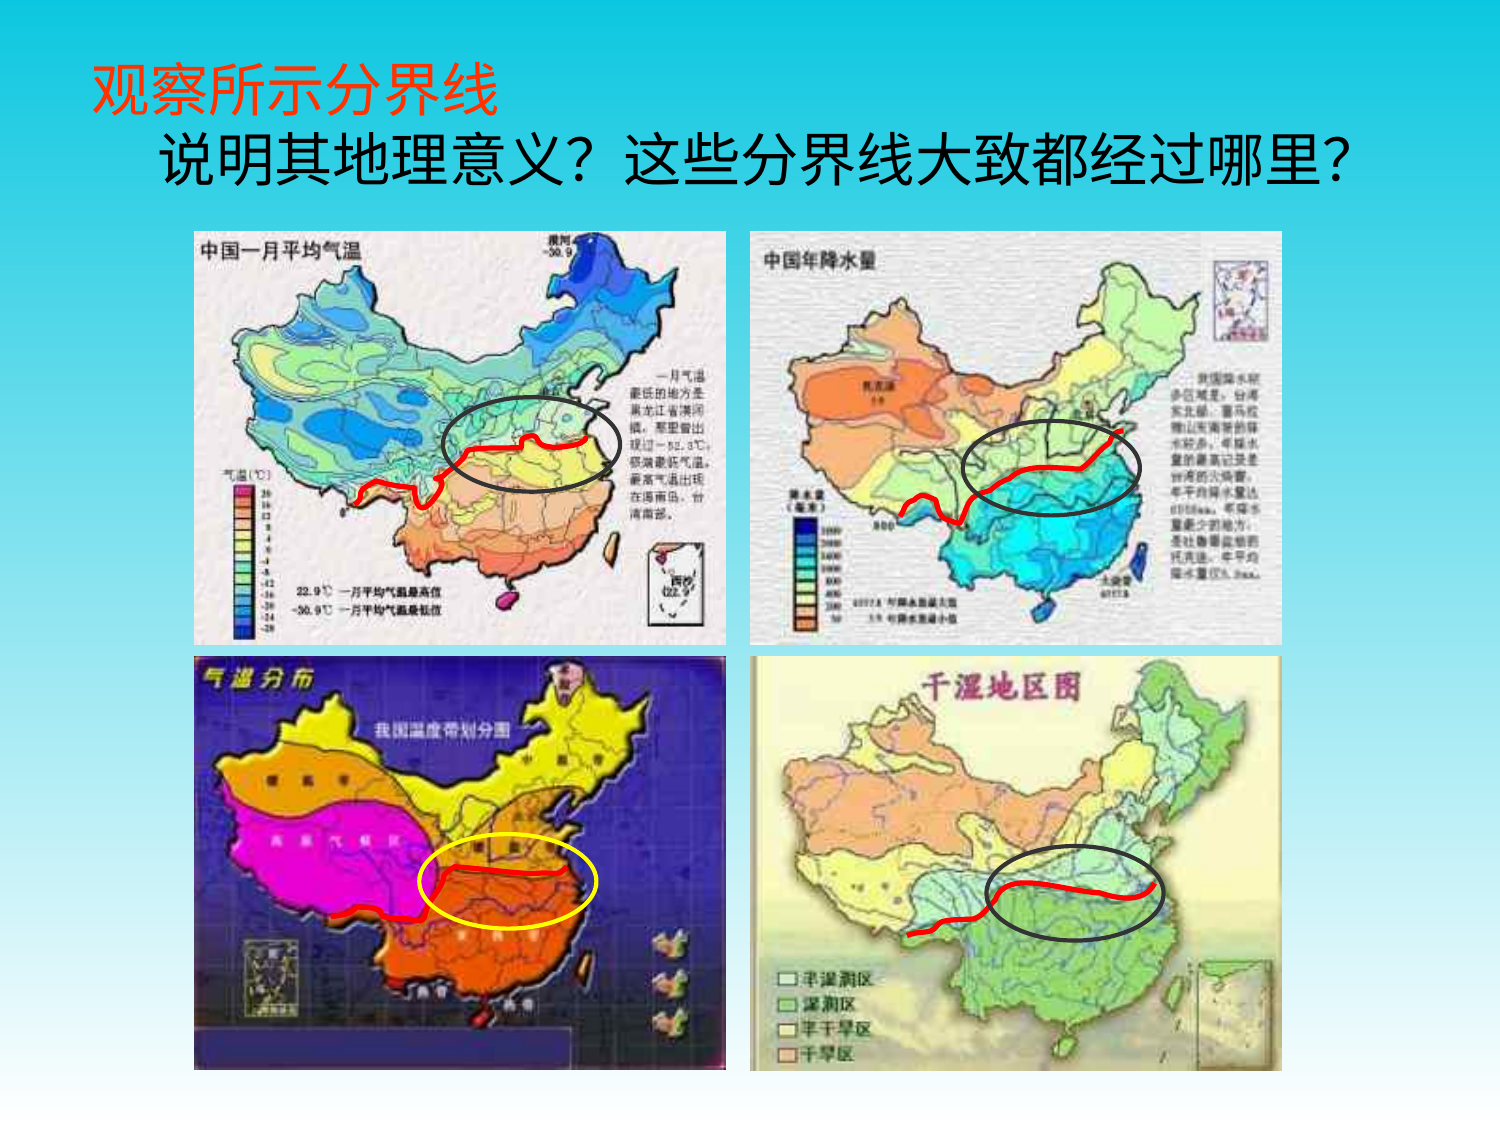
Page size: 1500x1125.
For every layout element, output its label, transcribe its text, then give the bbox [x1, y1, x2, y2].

picture [194, 231, 727, 646]
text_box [419, 396, 1164, 941]
picture [749, 656, 1282, 1071]
picture [749, 231, 1282, 646]
text_box 观察所示分界线 说明其地理意义？这些分界线大致都经过哪里？ [77, 46, 1397, 201]
picture [194, 656, 727, 1071]
